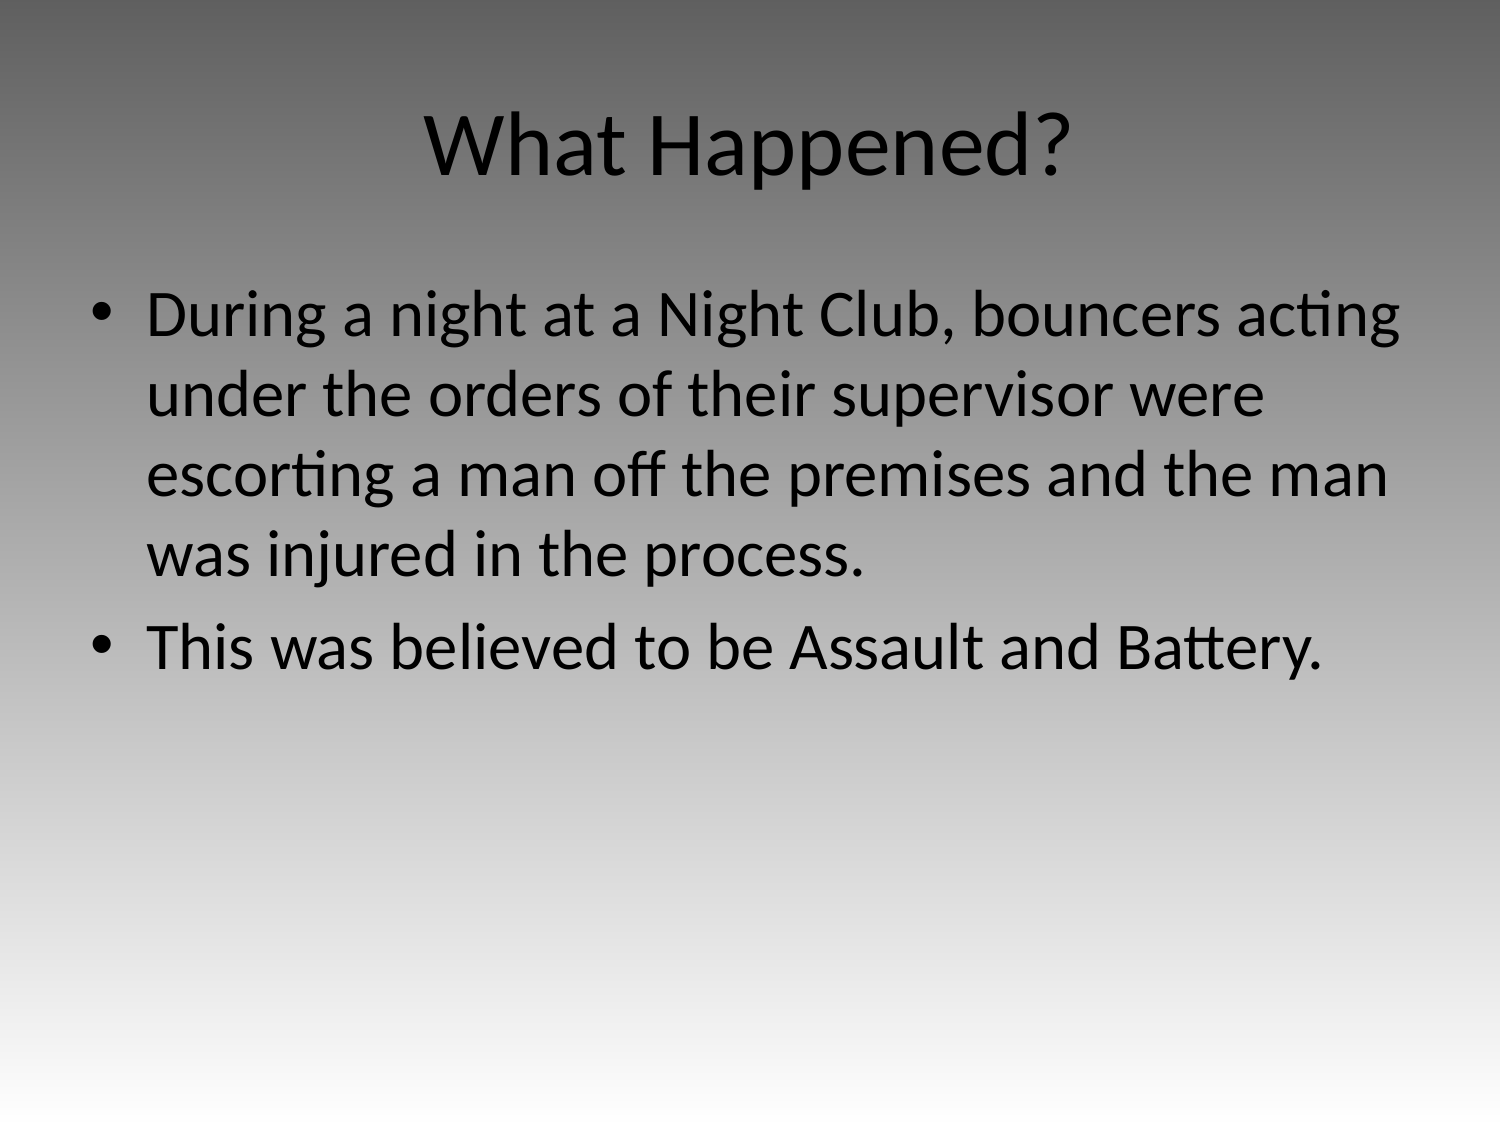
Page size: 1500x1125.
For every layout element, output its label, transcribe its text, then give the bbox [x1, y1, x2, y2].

title What Happened? [75, 45, 1425, 233]
list During a night at a Night Club, bouncers acting under the orders of their supervisor were escorting a man off the premises and the man was injured in the process. This was believed to be Assault and Battery. [75, 262, 1425, 1005]
